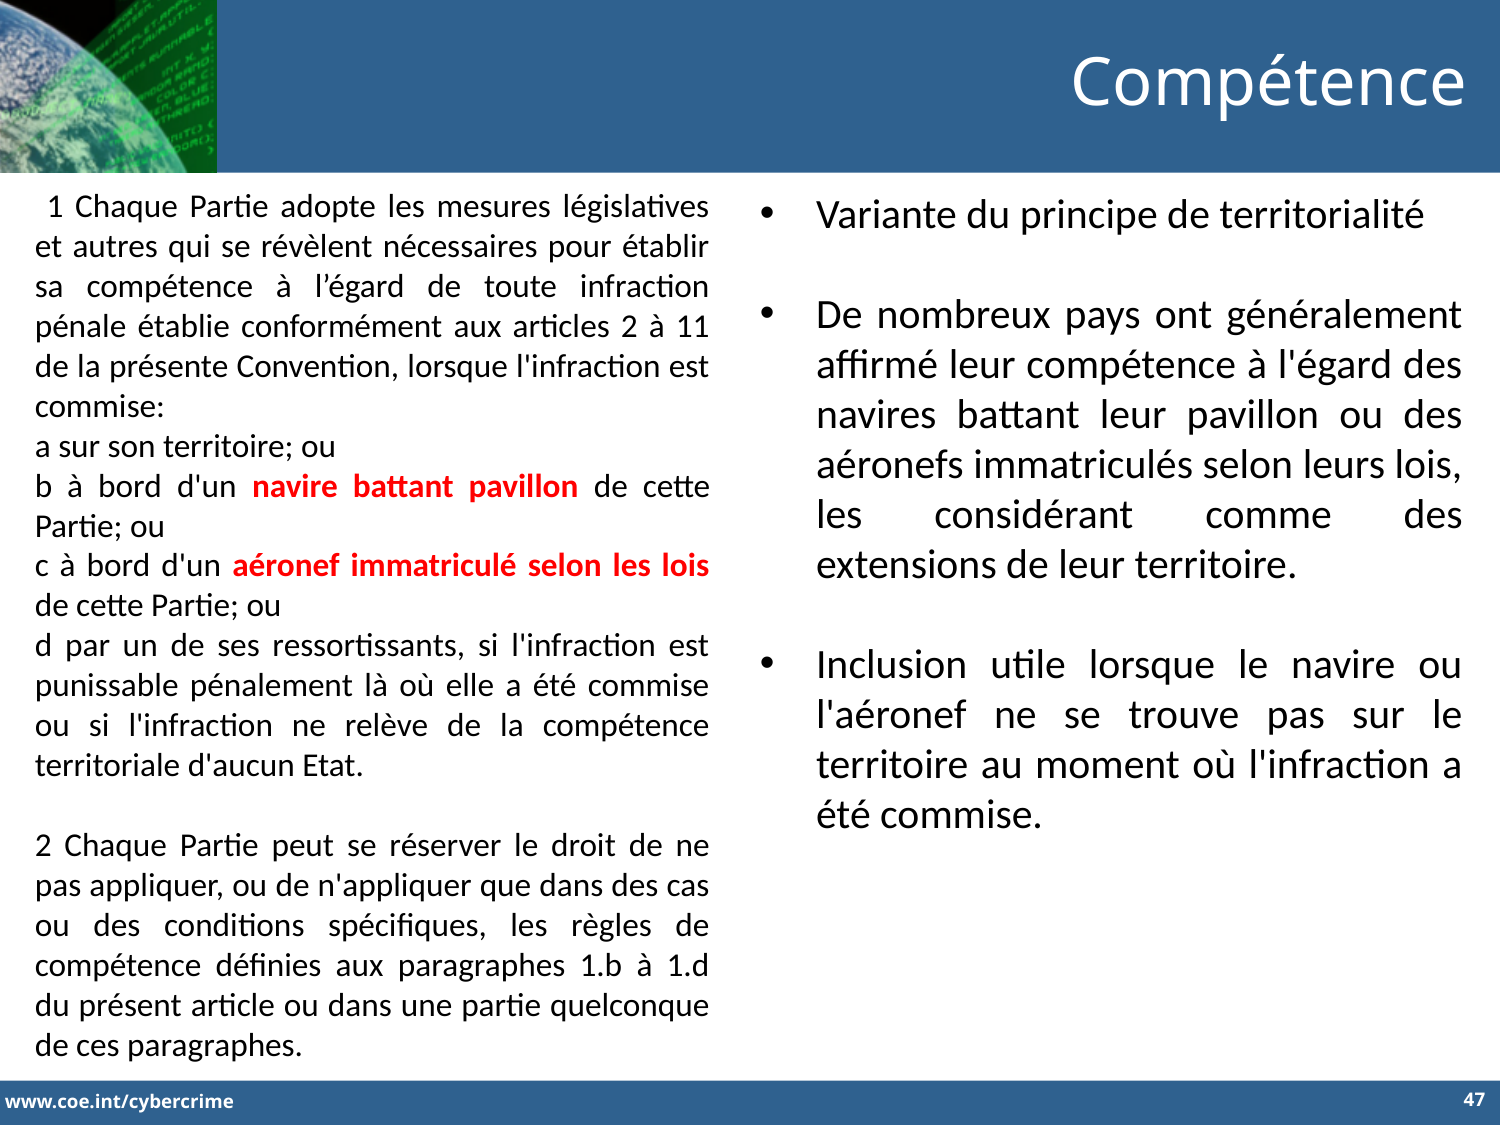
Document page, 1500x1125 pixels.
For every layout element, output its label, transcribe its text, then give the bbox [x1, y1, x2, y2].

text_box 1 Chaque Partie adopte les mesures législatives et autres qui se révèlent nécessaires pour établir sa compétence à l’égard de toute infraction pénale établie conformément aux articles 2 à 11 de la présente Convention, lorsque l'infraction est commise: a sur son territoire; ou b à bord d'un navire battant pavillon de cette Partie; ou c à bord d'un aéronef immatriculé selon les lois de cette Partie; ou d par un de ses ressortissants, si l'infraction est punissable pénalement là où elle a été commise ou si l'infraction ne relève de la compétence territoriale d'aucun Etat. 2 Chaque Partie peut se réserver le droit de ne pas appliquer, ou de n'appliquer que dans des cas ou des conditions spécifiques, les règles de compétence définies aux paragraphes 1.b à 1.d du présent article ou dans une partie quelconque de ces paragraphes. [19, 176, 726, 1070]
text_box Compétence [230, 31, 1483, 126]
picture [0, 0, 217, 173]
text_box Variante du principe de territorialité De nombreux pays ont généralement affirmé leur compétence à l'égard des navires battant leur pavillon ou des aéronefs immatriculés selon leurs lois, les considérant comme des extensions de leur territoire. Inclusion utile lorsque le navire ou l'aéronef ne se trouve pas sur le territoire au moment où l'infraction a été commise. [745, 179, 1478, 845]
